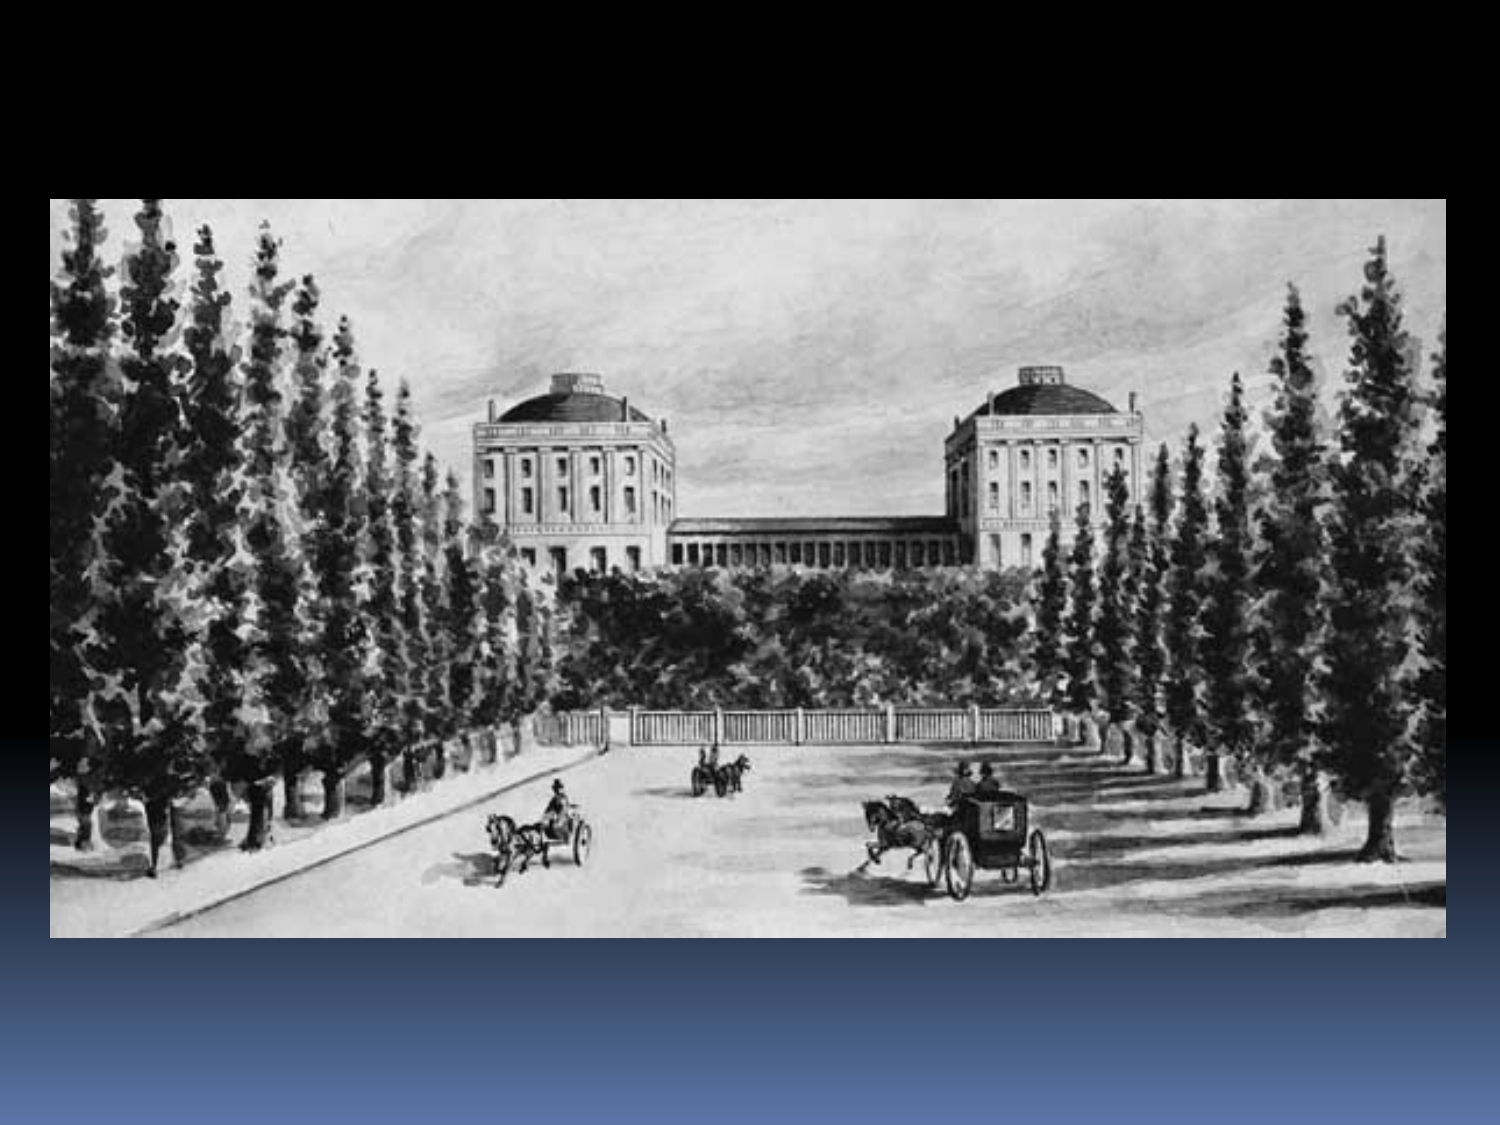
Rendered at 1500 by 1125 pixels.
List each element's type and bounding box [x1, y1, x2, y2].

picture [49, 199, 1447, 938]
